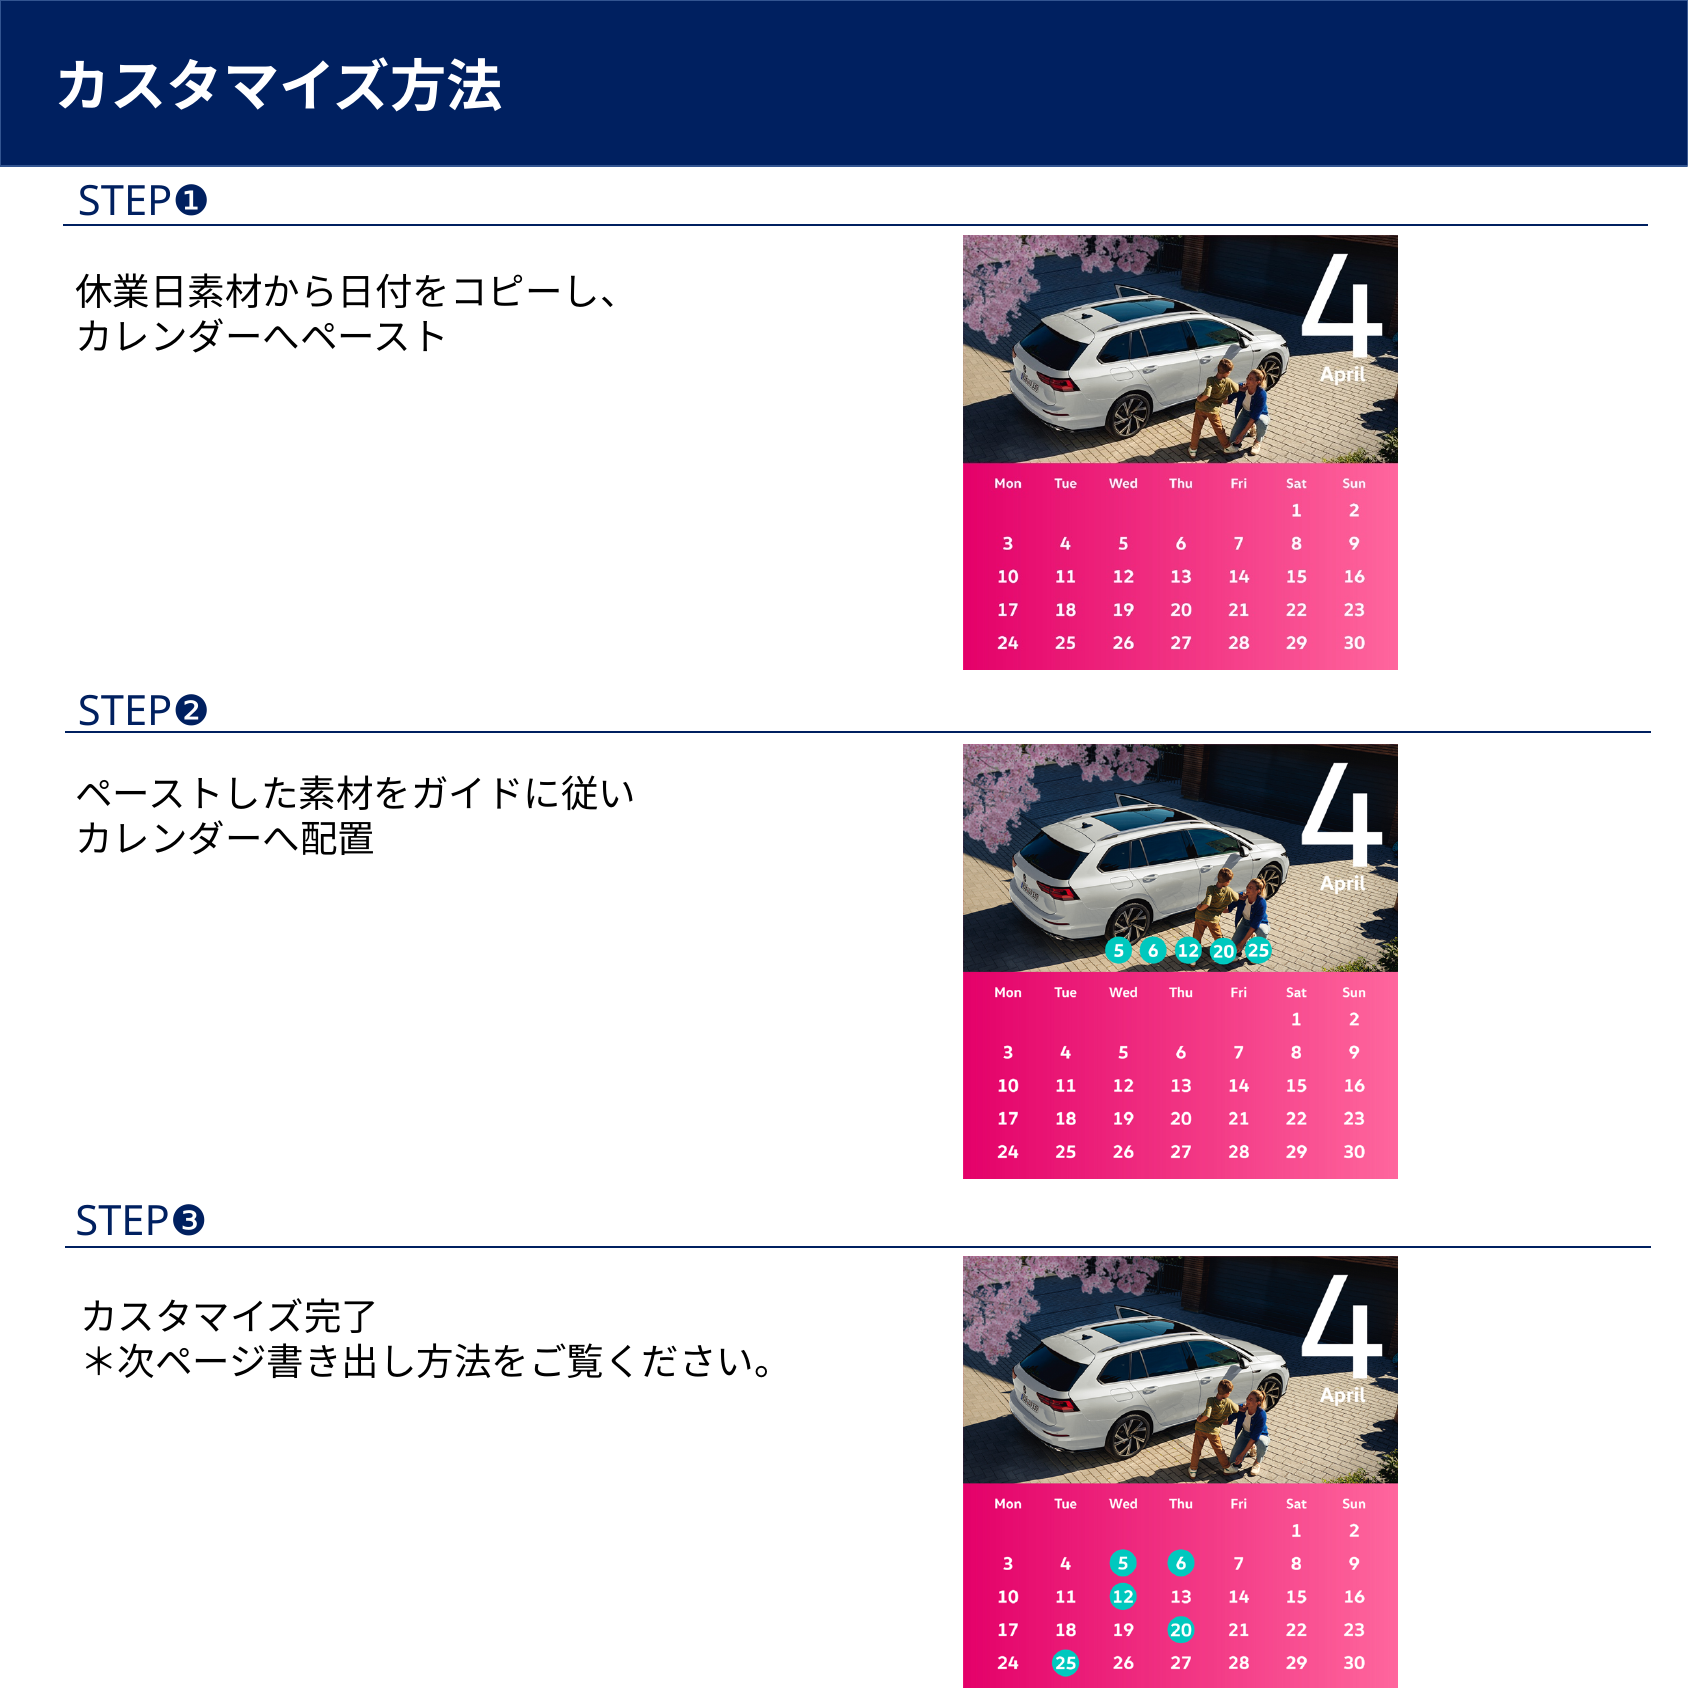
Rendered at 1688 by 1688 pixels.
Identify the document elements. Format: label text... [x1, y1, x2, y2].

text_box STEP❸ [60, 1186, 1649, 1251]
picture [963, 744, 1398, 1179]
text_box 休業日素材から日付をコピーし、 カレンダーへペースト [60, 260, 872, 365]
picture [963, 1256, 1398, 1688]
picture [963, 235, 1398, 670]
text_box STEP❷ [63, 676, 1651, 741]
text_box カスタマイズ方法 [39, 43, 1320, 126]
text_box [0, 0, 1688, 167]
text_box カスタマイズ完了 ＊次ページ書き出し方法をご覧ください。 [65, 1285, 877, 1391]
text_box ペーストした素材をガイドに従い カレンダーへ配置 [60, 762, 872, 868]
text_box STEP❶ [63, 166, 1651, 232]
